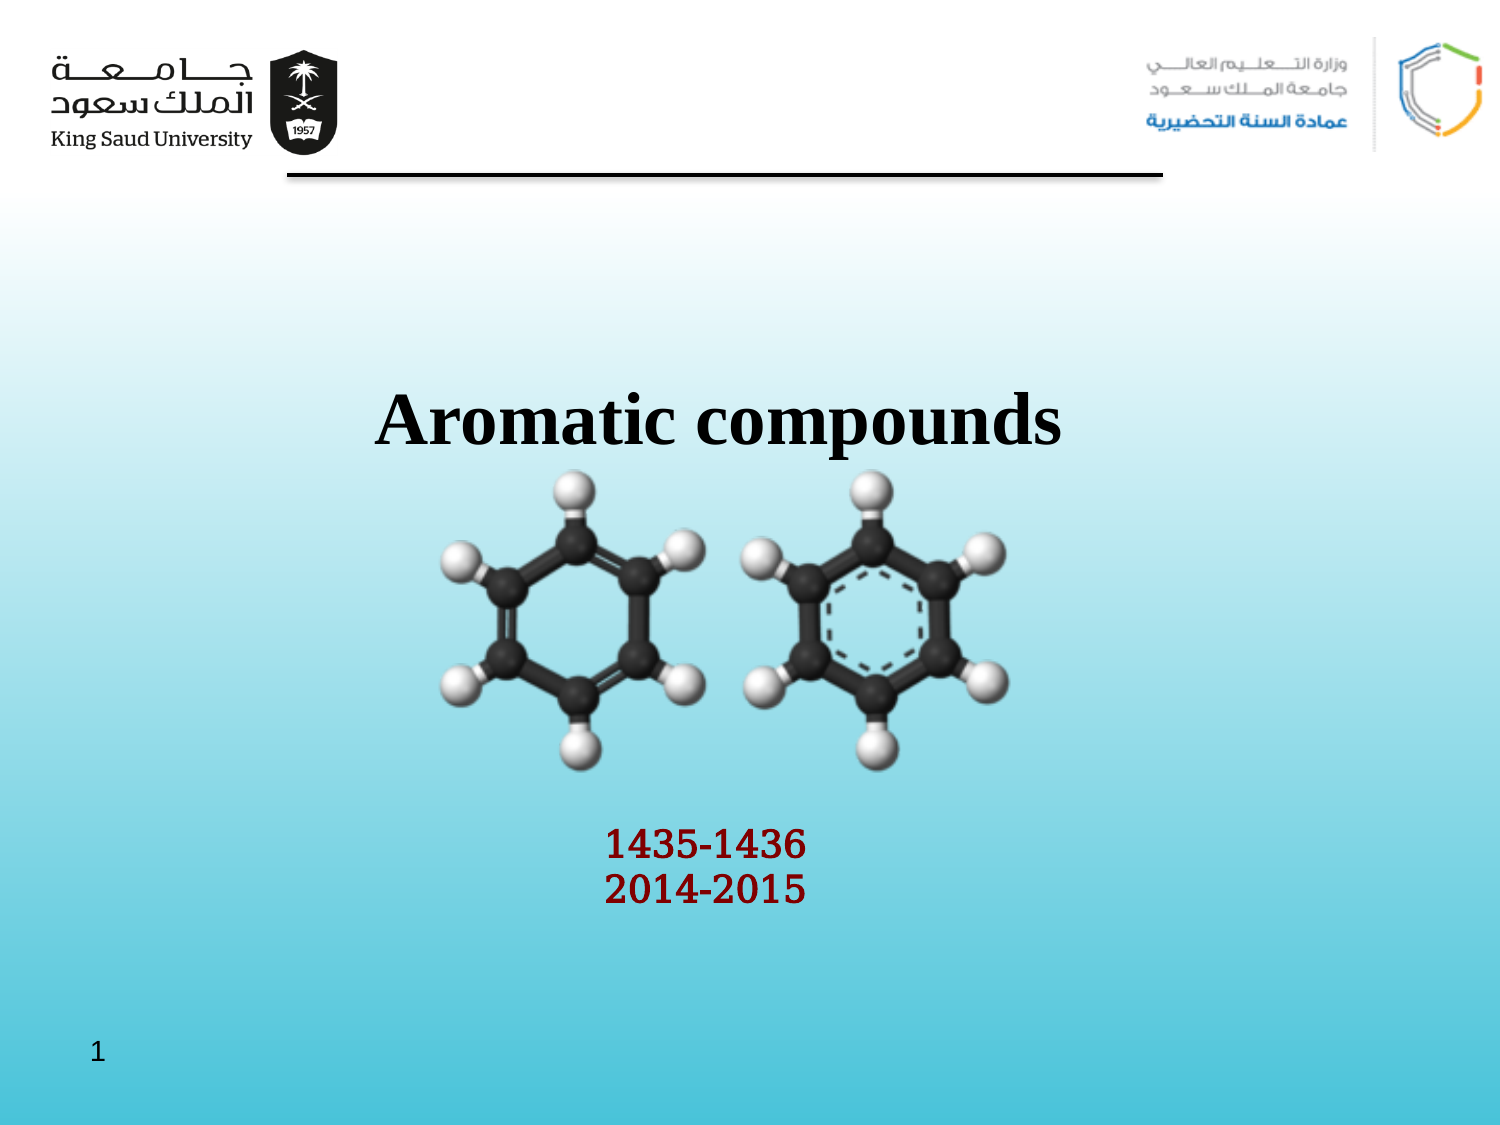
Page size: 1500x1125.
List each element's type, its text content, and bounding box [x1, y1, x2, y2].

picture [49, 48, 338, 157]
text_box 1 [75, 1024, 425, 1103]
text_box 1435-1436 2014-2015 [589, 812, 822, 918]
text_box Aromatic compounds [174, 362, 1263, 475]
picture [1087, 37, 1484, 152]
picture [412, 443, 1038, 801]
